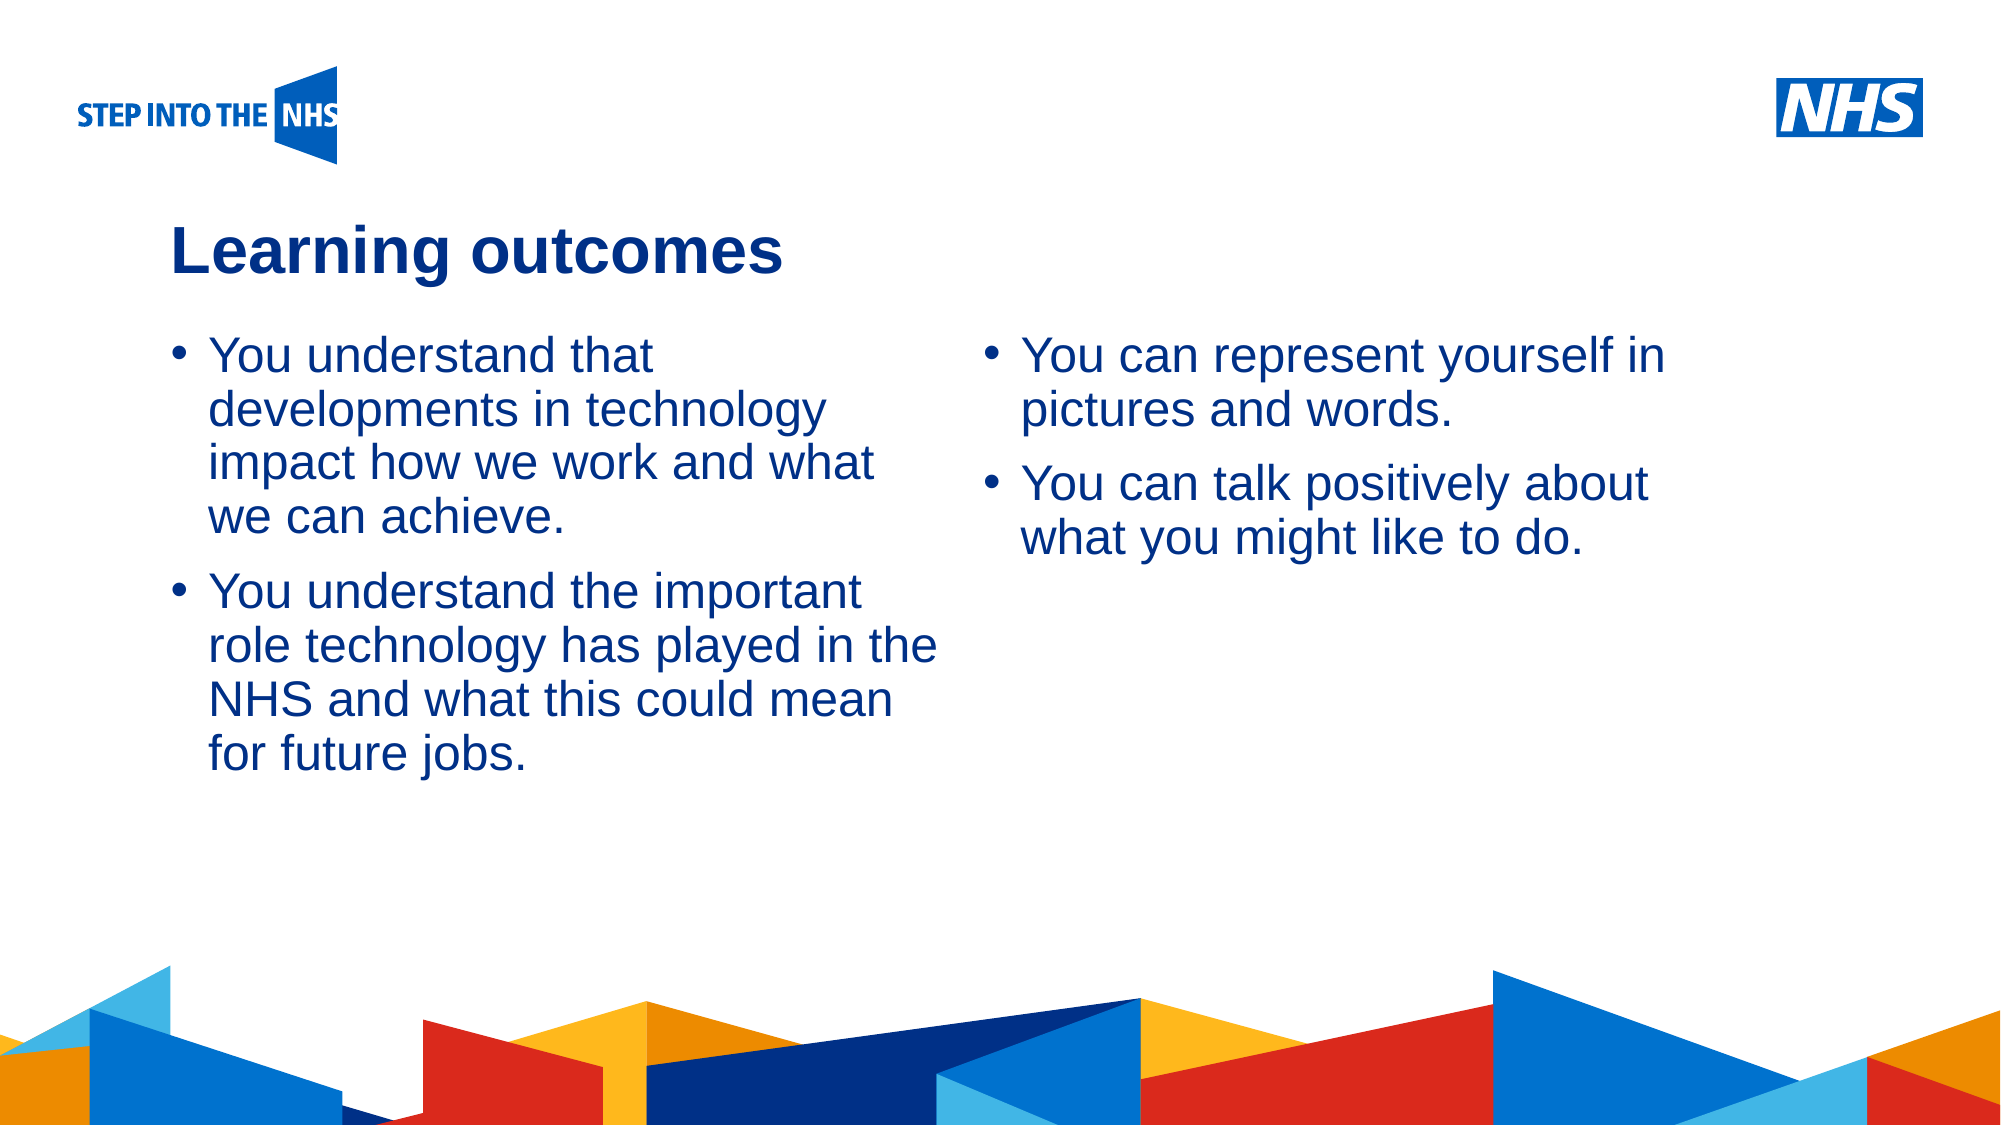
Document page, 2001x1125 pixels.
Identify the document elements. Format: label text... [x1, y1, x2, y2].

title Learning outcomes [170, 216, 1812, 307]
list You understand that developments in technology impact how we work and what we can achieve. You understand the important role technology has played in the NHS and what this could mean for future jobs. You can represent yourself in pictures and words. You can talk positively about what you might like to do. [170, 328, 1767, 797]
